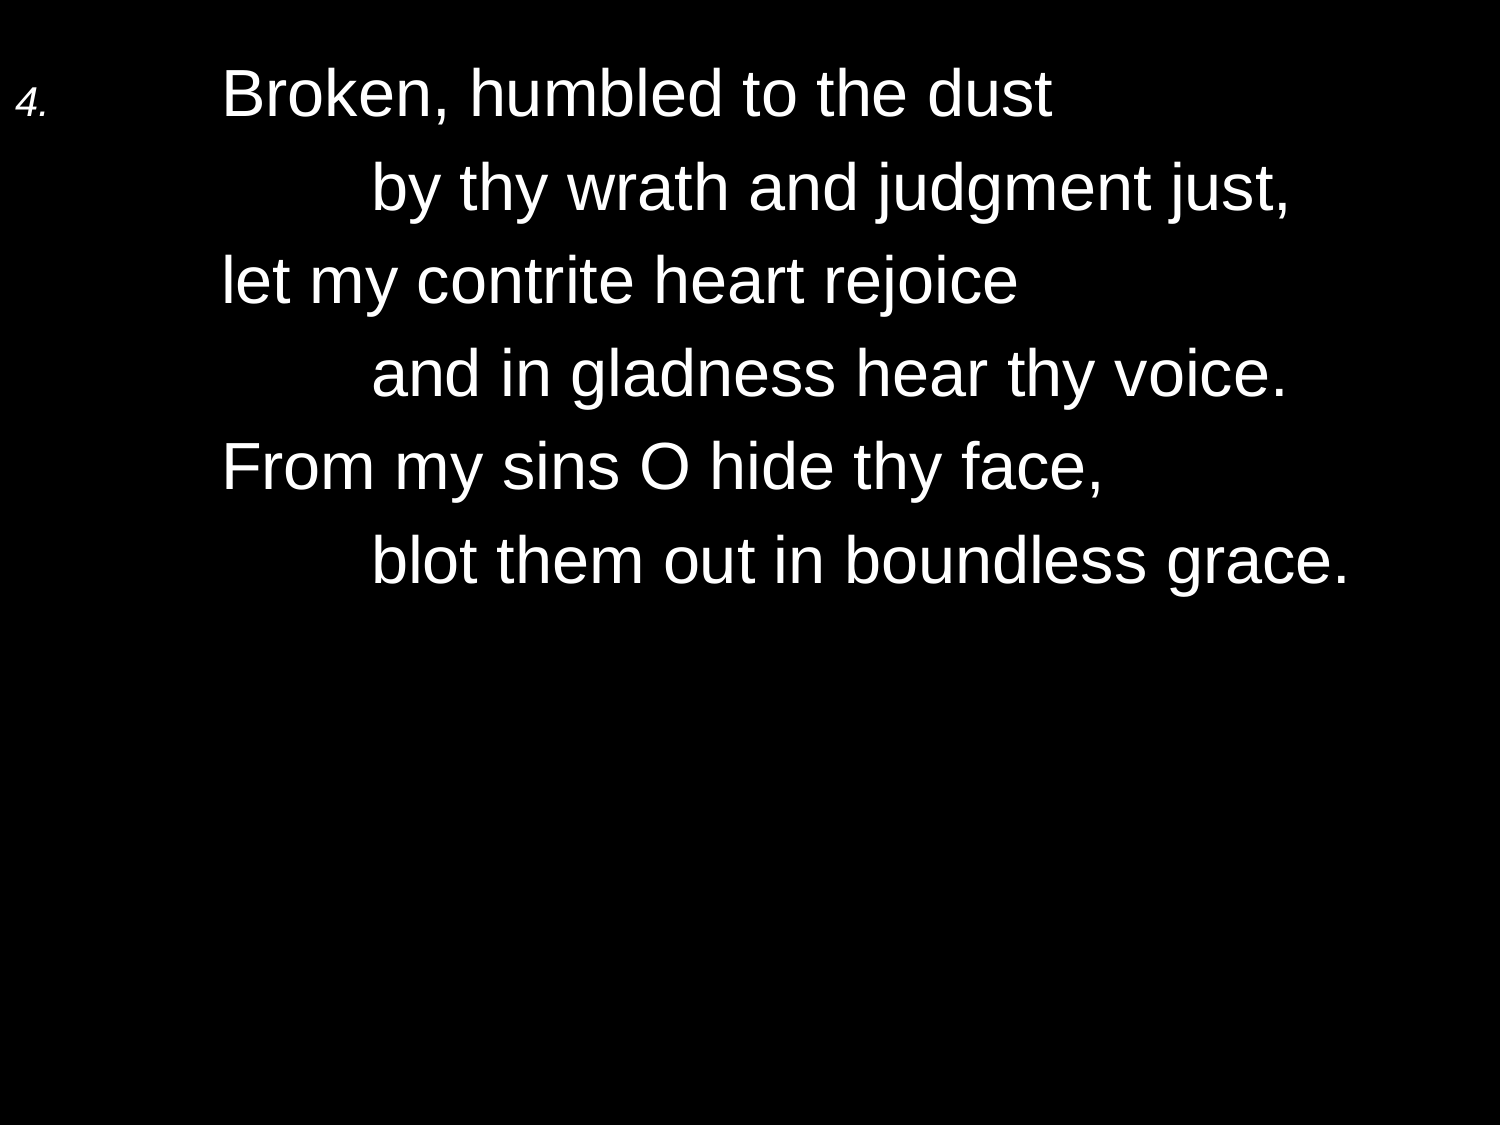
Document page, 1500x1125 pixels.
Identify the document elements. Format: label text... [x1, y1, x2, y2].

list 4. Broken, humbled to the dust by thy wrath and judgment just, let my contrite heart rejoice and in gladness hear thy voice. From my sins O hide thy face, blot them out in boundless grace. [0, 42, 1500, 1047]
